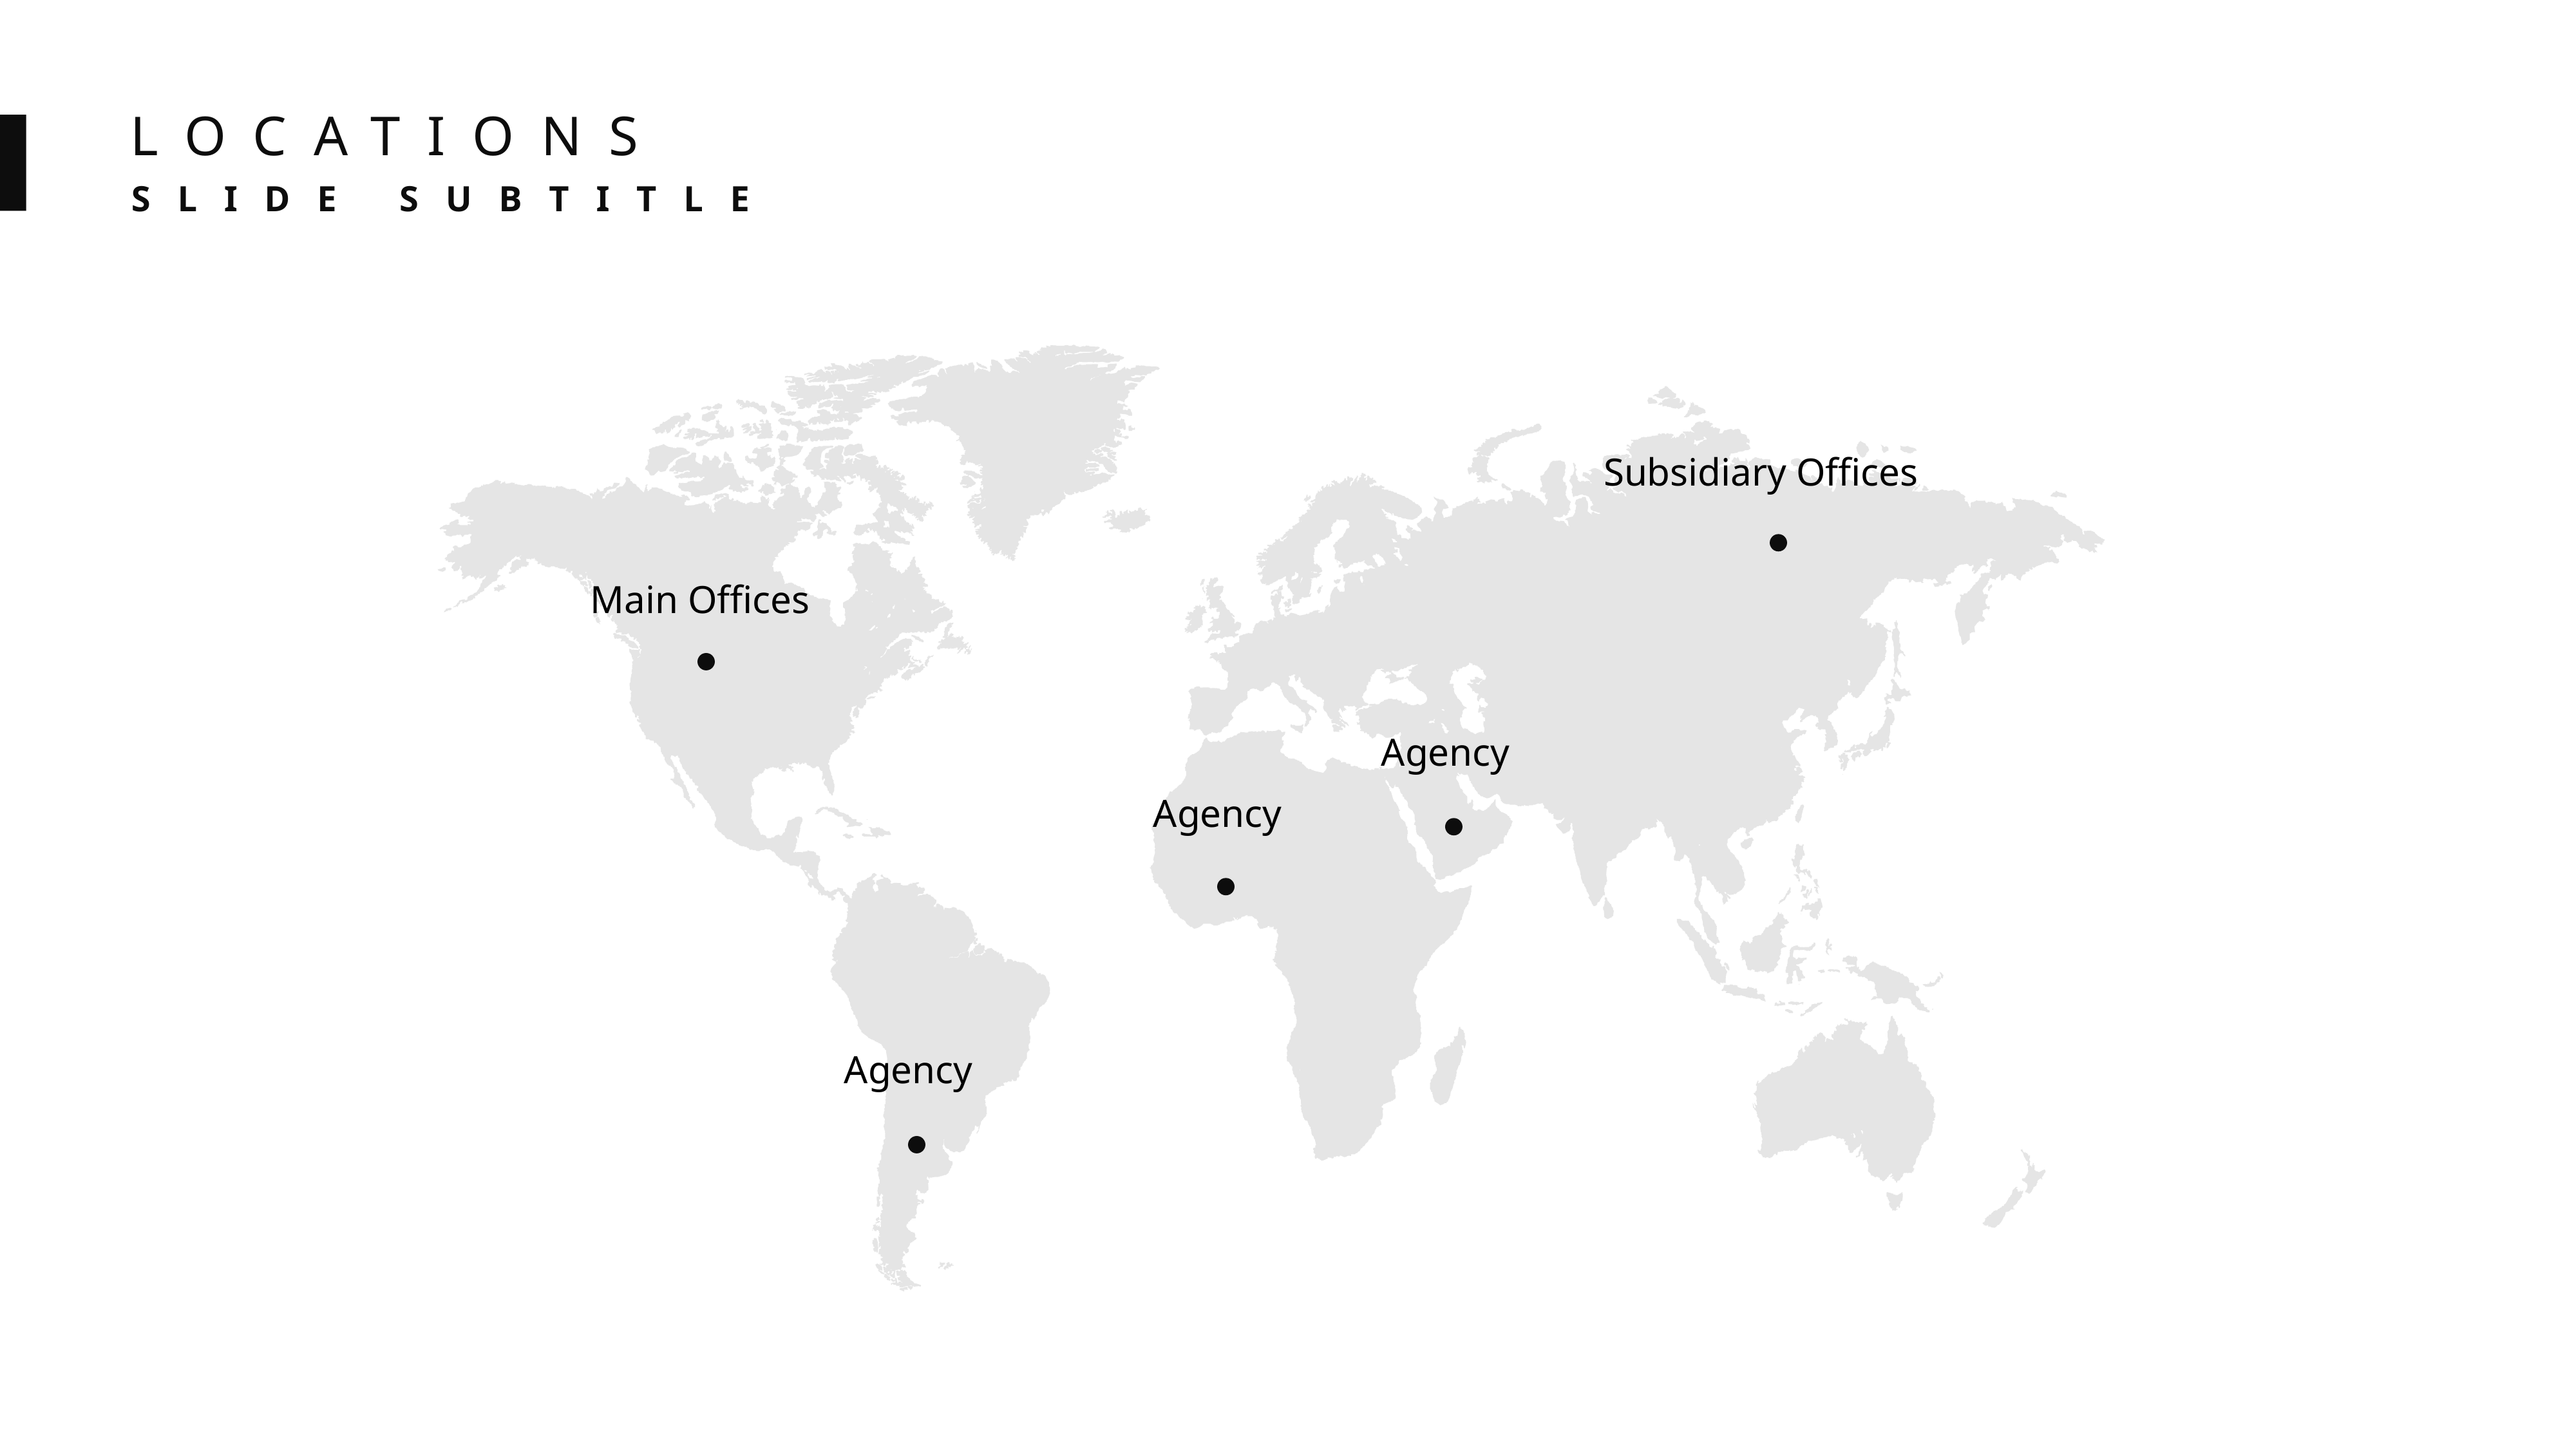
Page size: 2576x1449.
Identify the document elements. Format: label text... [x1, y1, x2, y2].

text_box [0, 114, 27, 211]
picture [437, 345, 2105, 1292]
text_box SLIDE SUBTITLE [122, 171, 761, 223]
text_box LOCATIONS [120, 97, 649, 171]
